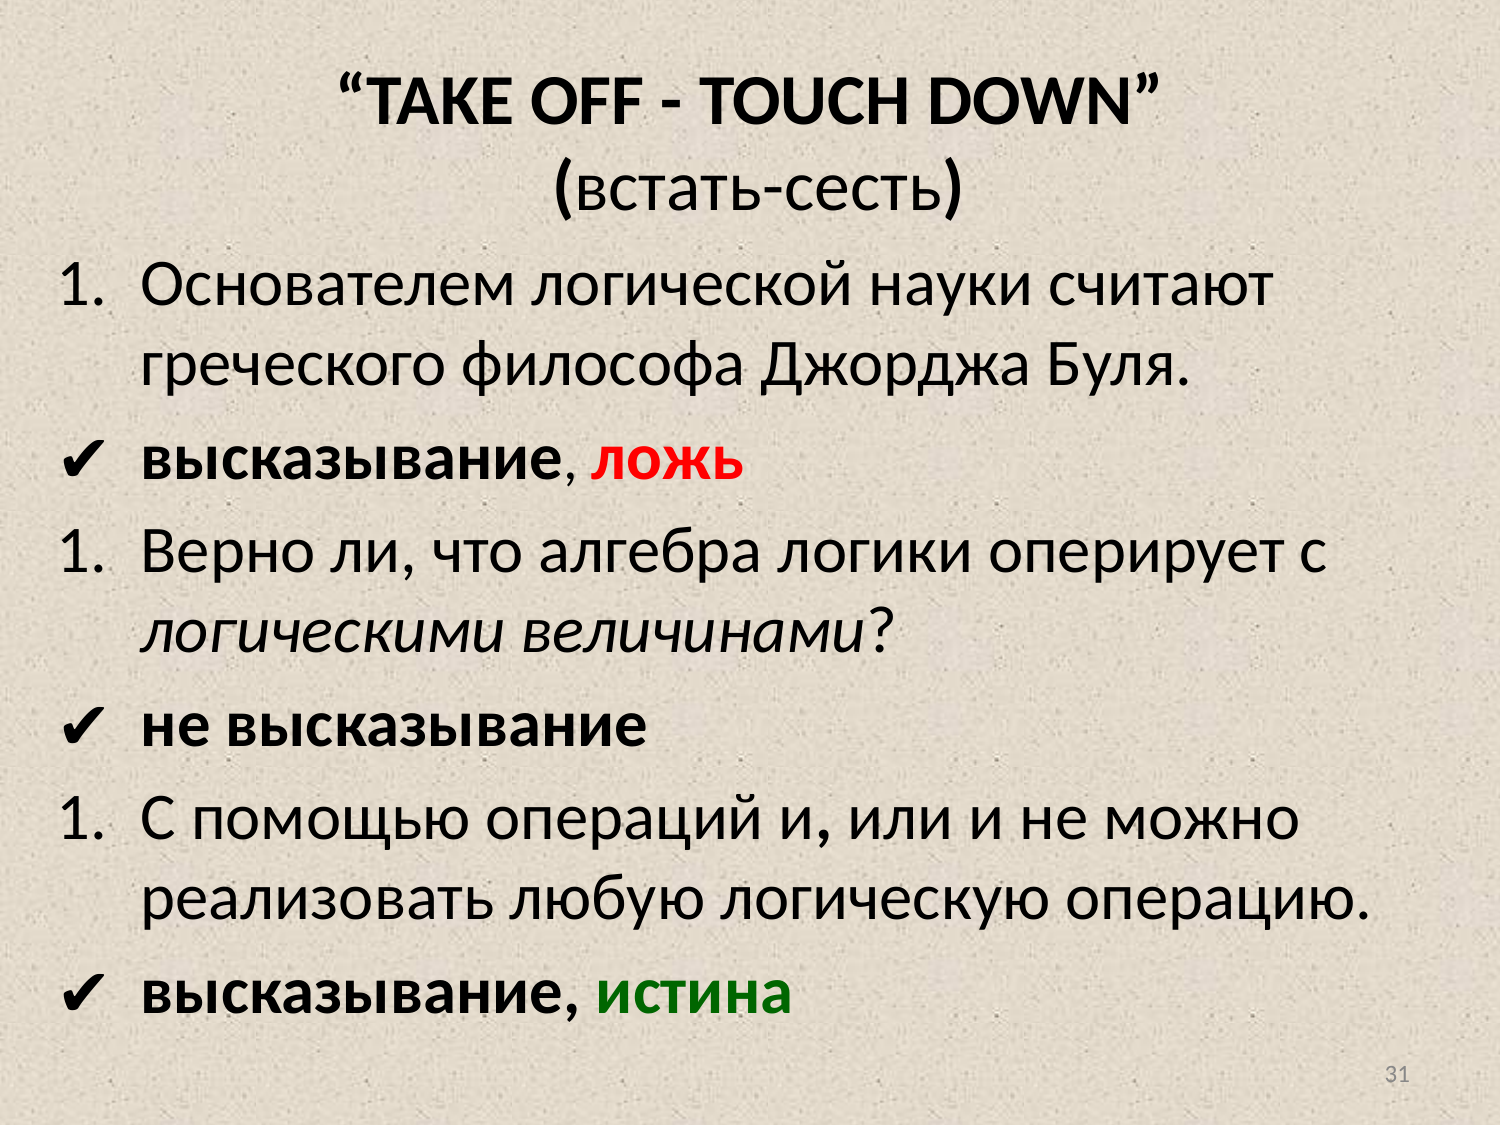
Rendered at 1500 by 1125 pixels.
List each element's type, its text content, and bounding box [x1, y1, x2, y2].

slide_number ‹#› [1074, 1042, 1425, 1103]
list Основателем логической науки считают греческого философа Джорджа Буля. высказывание, ложь Верно ли, что алгебра логики оперирует с логическими величинами? не высказывание С помощью операций и, или и не можно реализовать любую логическую операцию. высказывание, истина [41, 231, 1459, 1094]
title “TAKE OFF - TOUCH DOWN” (встать-сесть) [75, 45, 1425, 231]
picture [0, 0, 1500, 1125]
